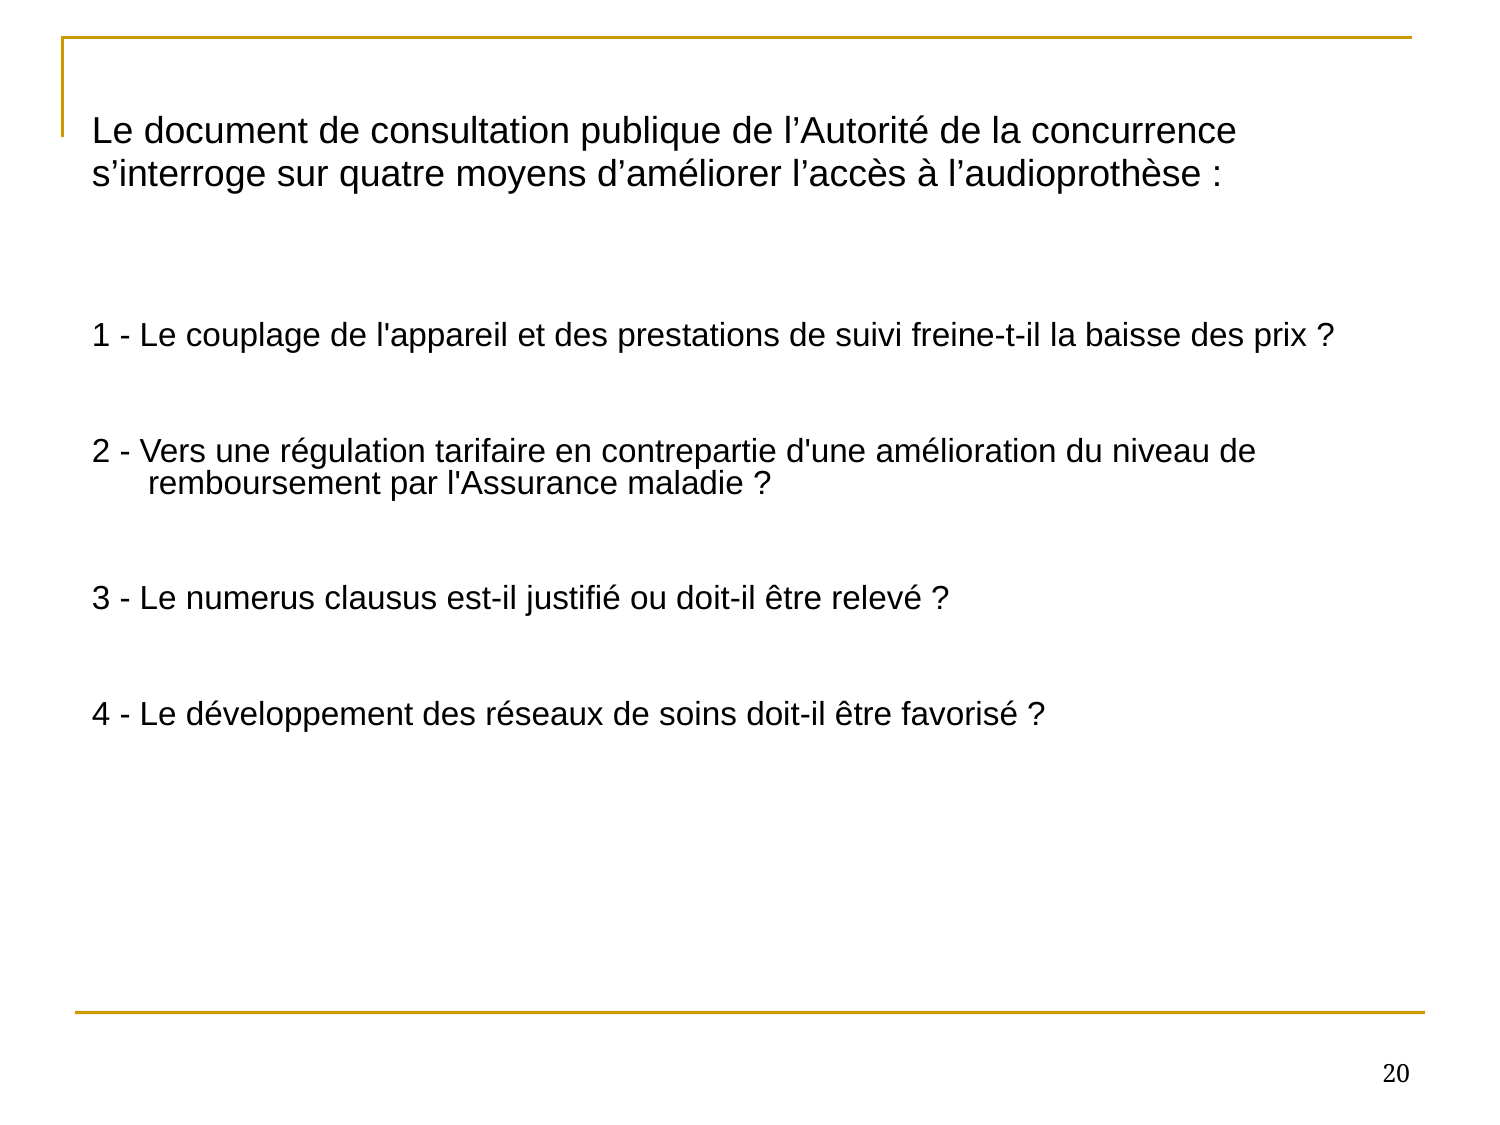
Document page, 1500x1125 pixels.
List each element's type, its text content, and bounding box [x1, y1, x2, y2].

list Le document de consultation publique de l’Autorité de la concurrence s’interroge sur quatre moyens d’améliorer l’accès à l’audioprothèse : 1 - Le couplage de l'appareil et des prestations de suivi freine-t-il la baisse des prix ? 2 - Vers une régulation tarifaire en contrepartie d'une amélioration du niveau de remboursement par l'Assurance maladie ? 3 - Le numerus clausus est-il justifié ou doit-il être relevé ? 4 - Le développement des réseaux de soins doit-il être favorisé ? [76, 54, 1428, 1012]
text_box 20 [1074, 1024, 1425, 1100]
